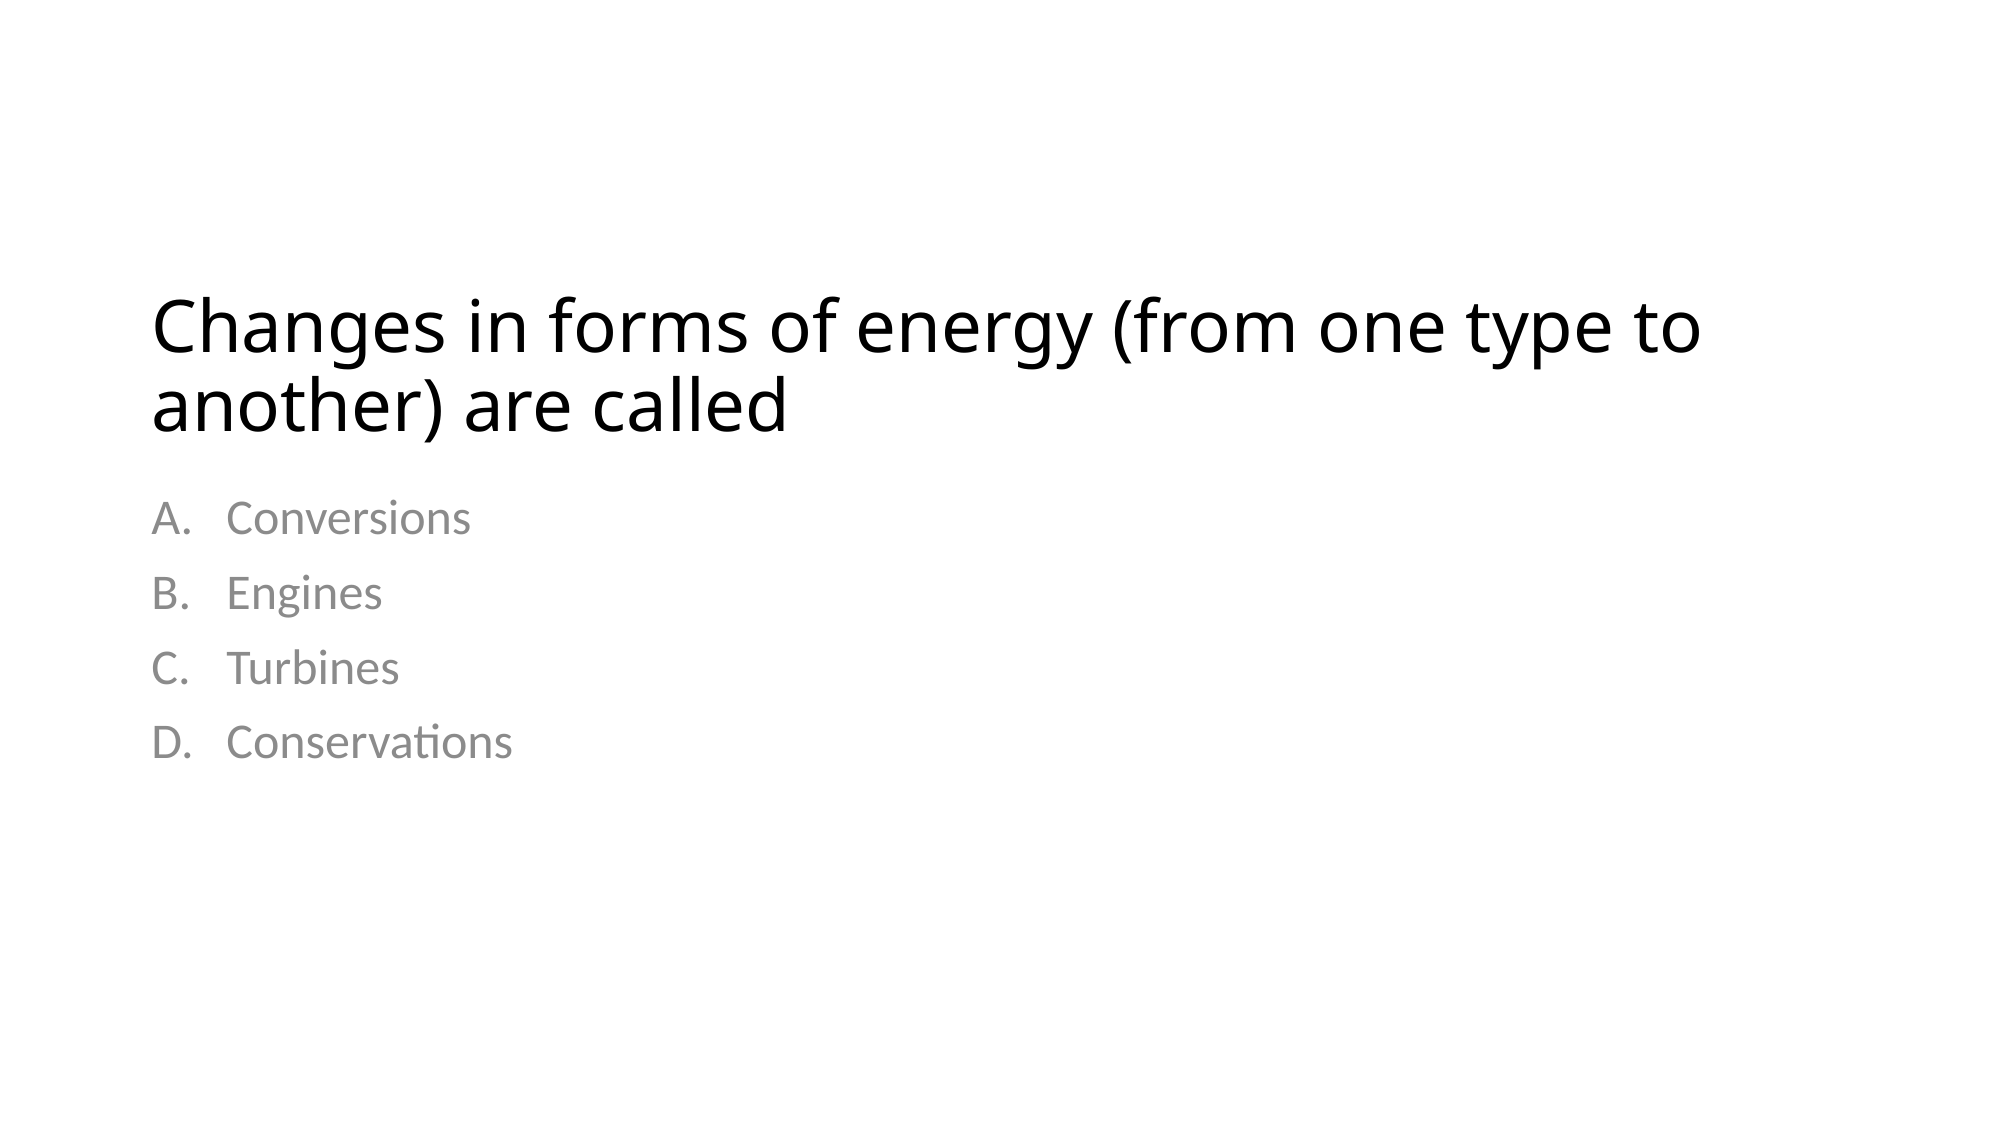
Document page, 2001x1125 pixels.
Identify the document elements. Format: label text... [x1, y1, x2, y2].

title Changes in forms of energy (from one type to another) are called [136, 280, 1862, 455]
list Conversions Engines Turbines Conservations [136, 483, 1862, 999]
